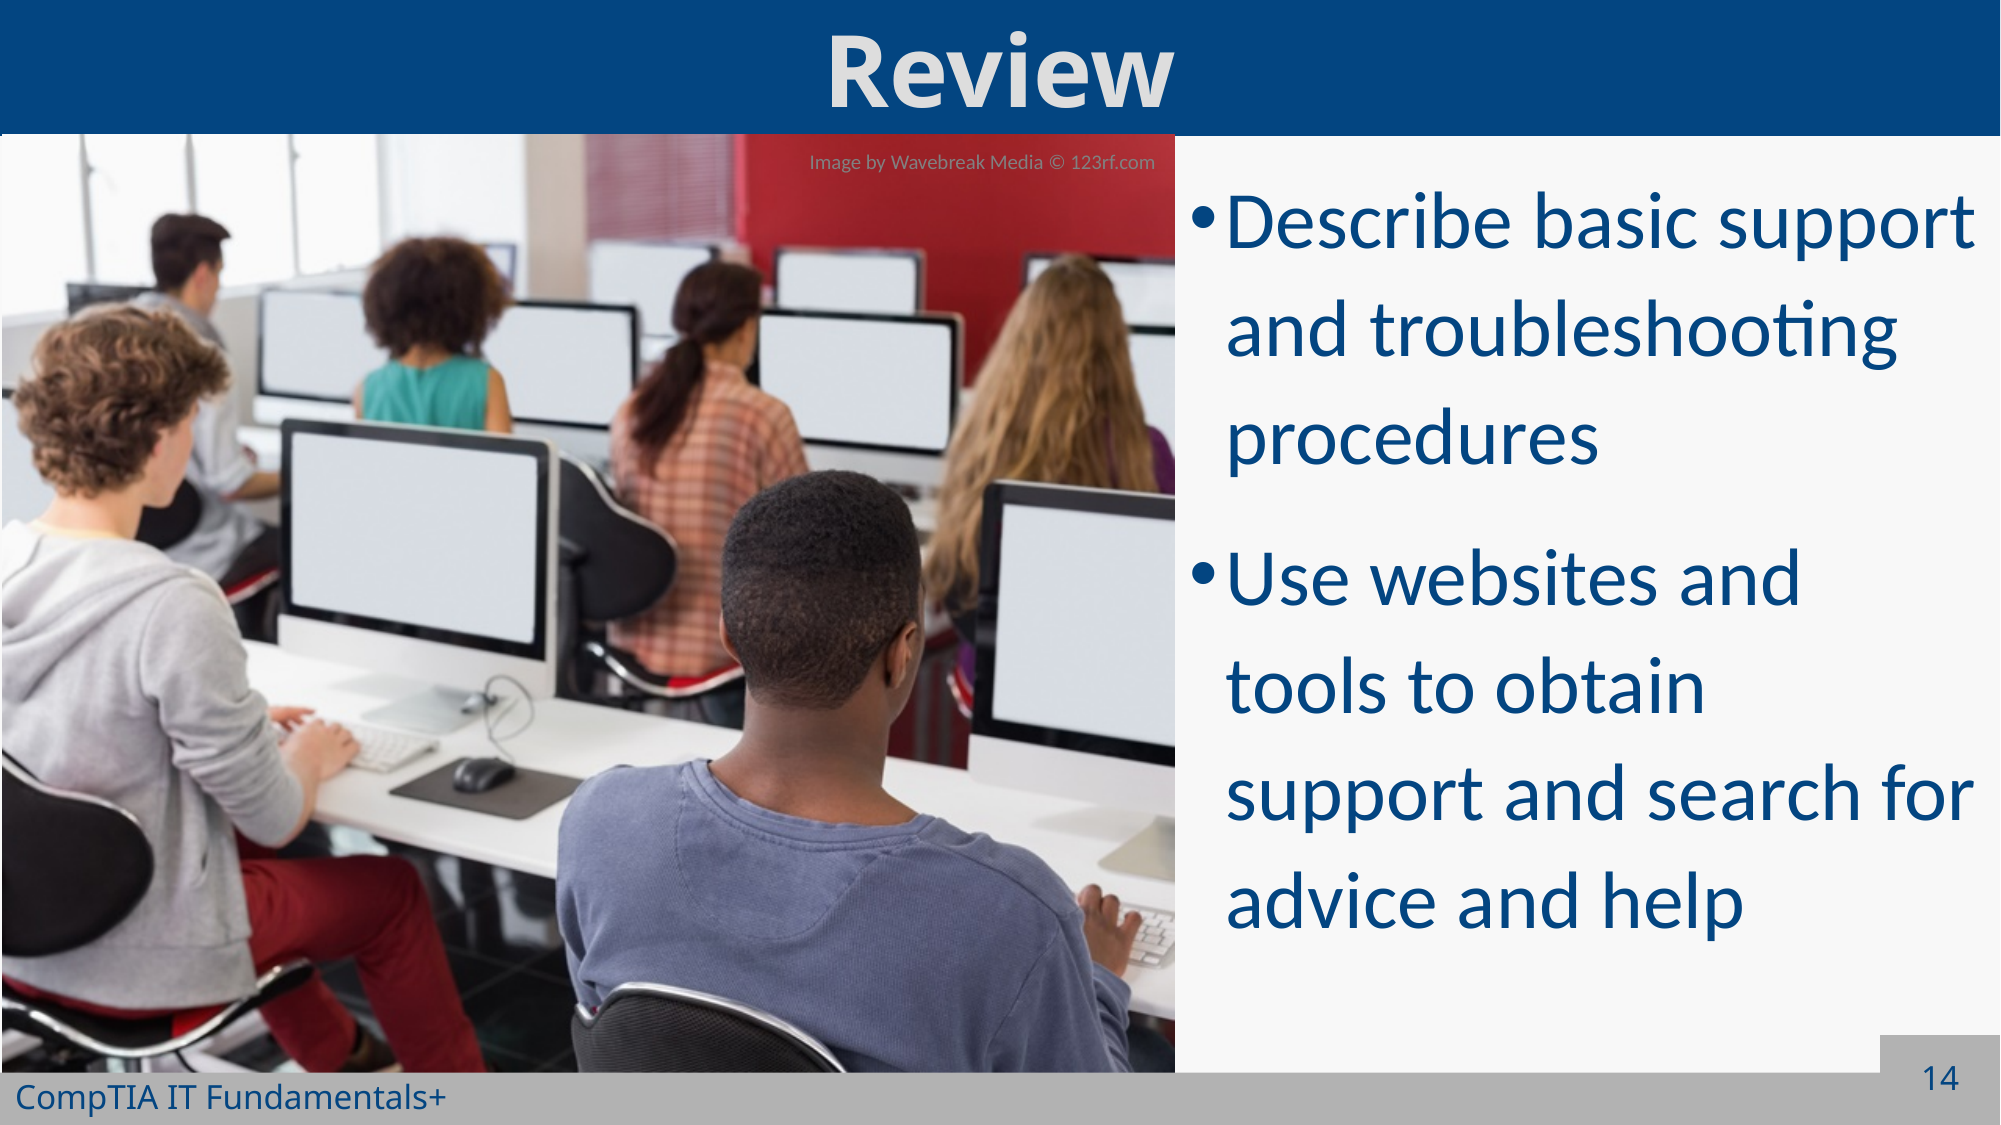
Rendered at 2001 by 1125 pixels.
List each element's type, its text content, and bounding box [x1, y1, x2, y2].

list Describe basic support and troubleshooting procedures Use websites and tools to obtain support and search for advice and help [1174, 149, 2000, 1065]
footer CompTIA IT Fundamentals+ [0, 1072, 1880, 1125]
slide_number 14 [1880, 1035, 2000, 1125]
picture [2, 134, 1175, 1072]
